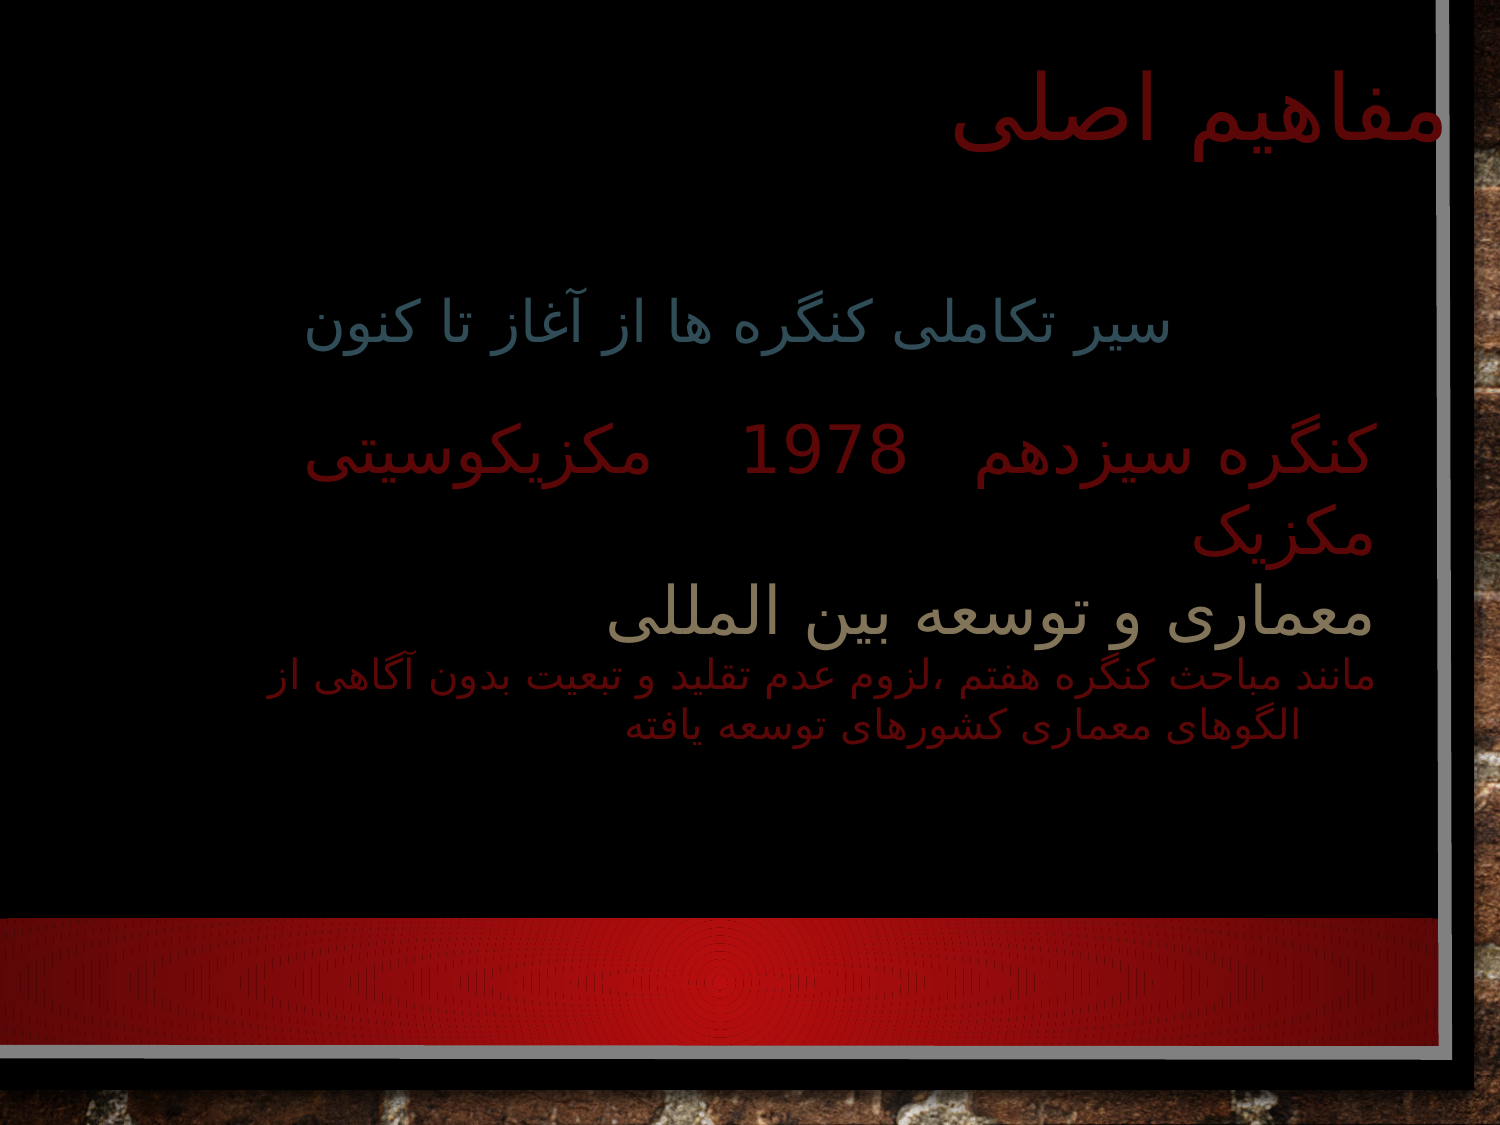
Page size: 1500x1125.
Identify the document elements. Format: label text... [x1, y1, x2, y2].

text_box کنگره سیزدهم 1978 مکزیکوسیتی مکزیک معماری و توسعه بین المللی مانند مباحث کنگره هفتم ،لزوم عدم تقلید و تبعیت بدون آگاهی از الگوهای معماری کشورهای توسعه یافته [162, 399, 1438, 1120]
list سیر تکاملی کنگره ها از آغاز تا کنون [112, 262, 1425, 400]
picture [0, 0, 1500, 1125]
title مفاهیم اصلی [171, 0, 1451, 161]
